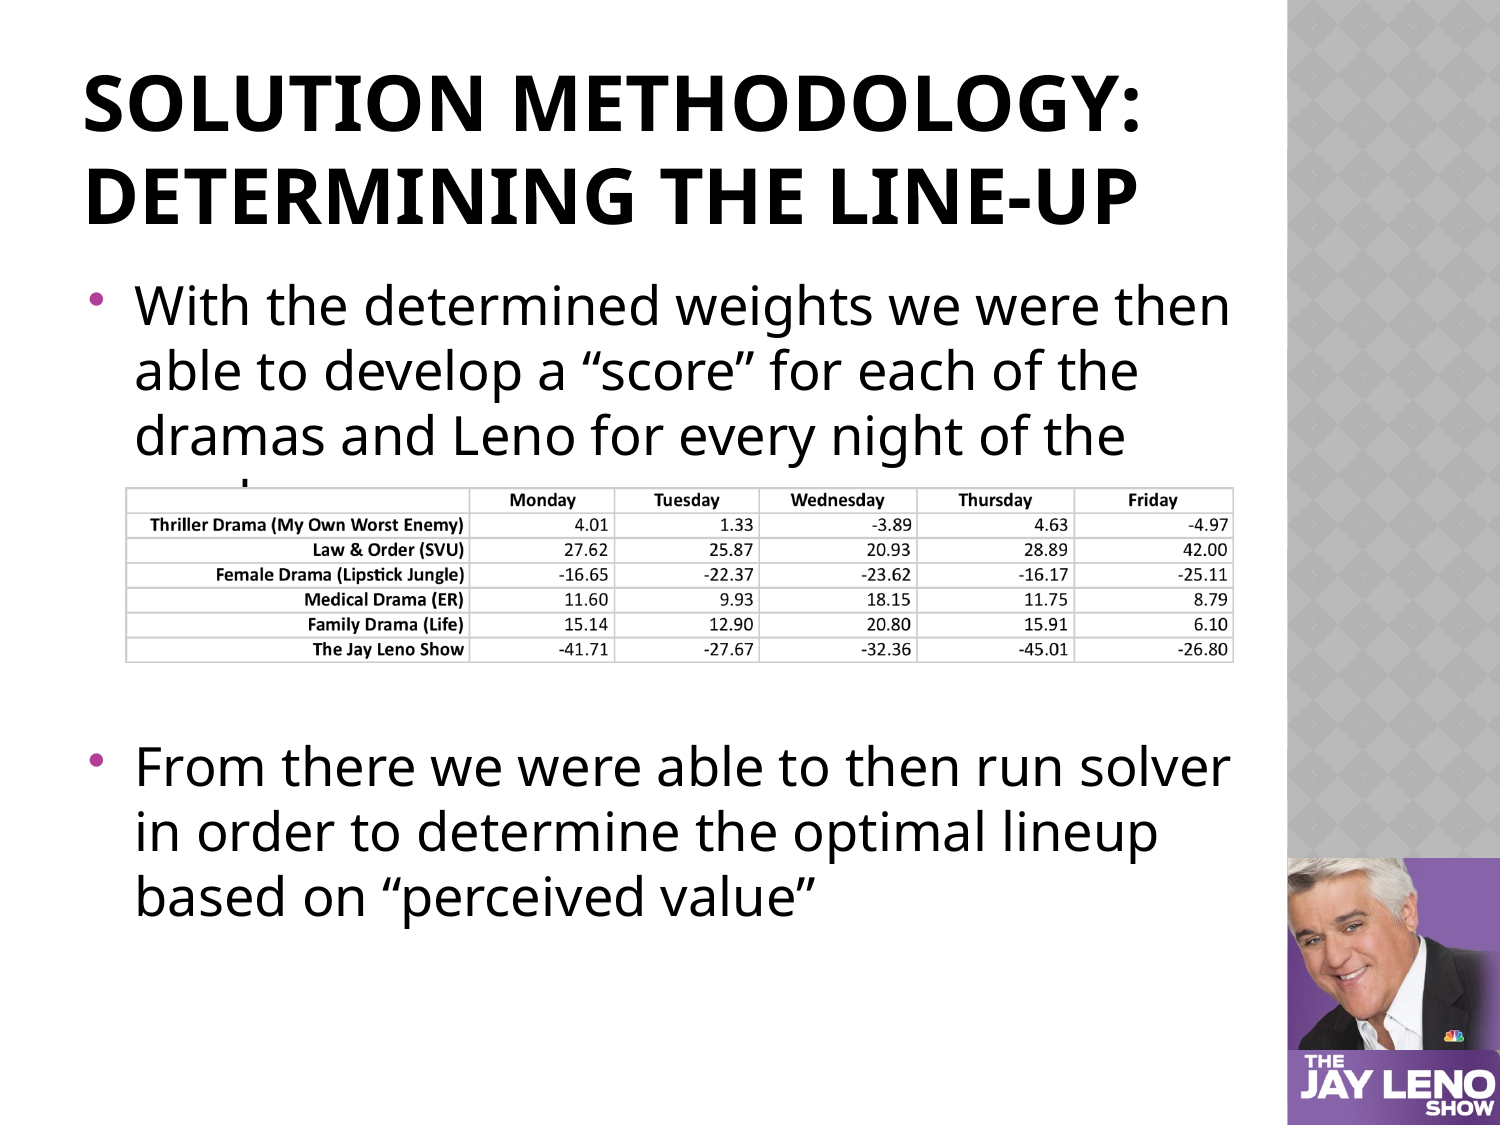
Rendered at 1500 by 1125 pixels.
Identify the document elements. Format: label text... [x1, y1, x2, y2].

picture [1287, 858, 1500, 1125]
picture [124, 487, 1234, 663]
title Solution Methodology: DETERMINING THE LINE-UP [75, 52, 1263, 240]
list With the determined weights we were then able to develop a “score” for each of the dramas and Leno for every night of the week [75, 264, 1263, 475]
text_box From there we were able to then run solver in order to determine the optimal lineup based on “perceived value” [74, 725, 1263, 988]
